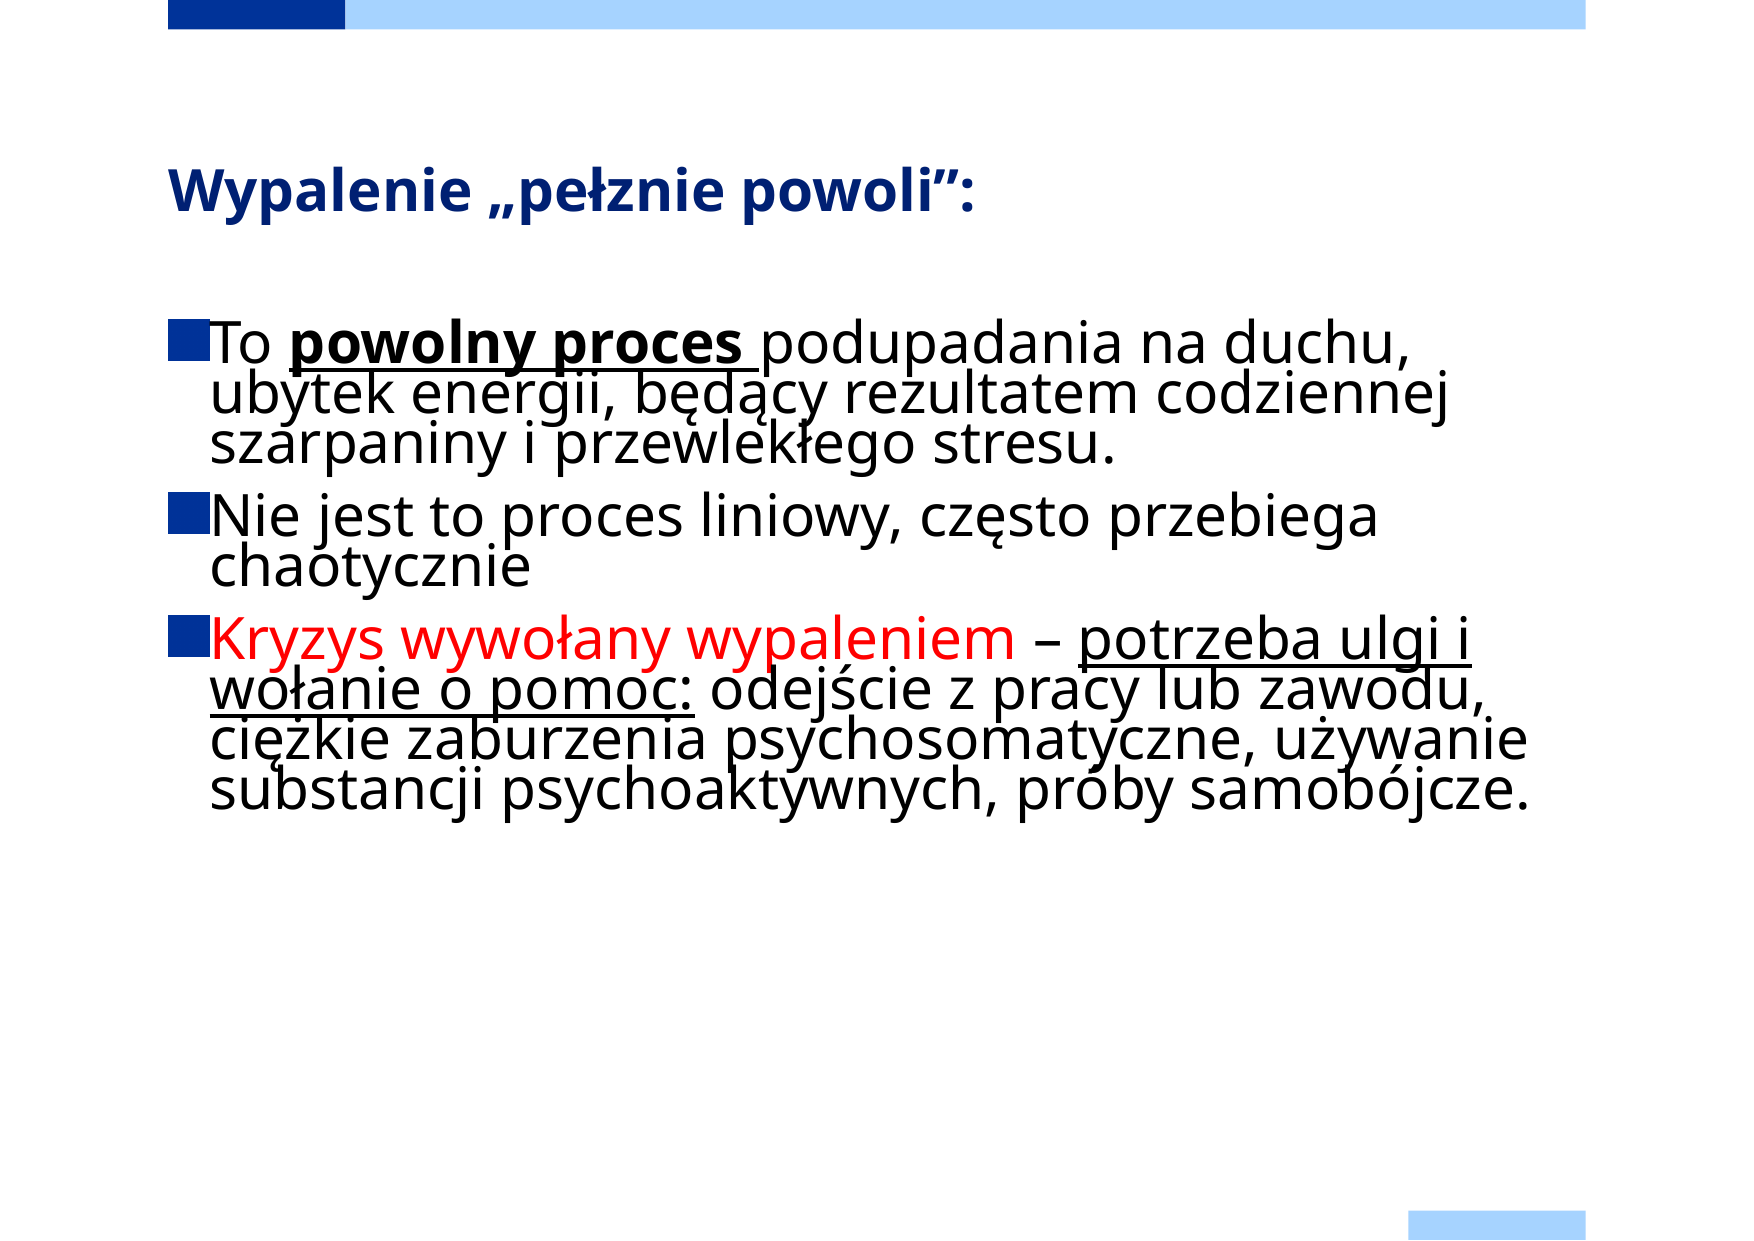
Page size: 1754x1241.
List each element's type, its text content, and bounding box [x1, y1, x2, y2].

title Wypalenie „pełznie powoli”: [168, 147, 1586, 324]
list To powolny proces podupadania na duchu, ubytek energii, będący rezultatem codziennej szarpaniny i przewlekłego stresu. Nie jest to proces liniowy, często przebiega chaotycznie Kryzys wywołany wypaleniem – potrzeba ulgi i wołanie o pomoc: odejście z pracy lub zawodu, ciężkie zaburzenia psychosomatyczne, używanie substancji psychoaktywnych, próby samobójcze. [168, 324, 1586, 1093]
picture [168, 492, 210, 534]
picture [168, 615, 210, 657]
picture [168, 319, 210, 361]
